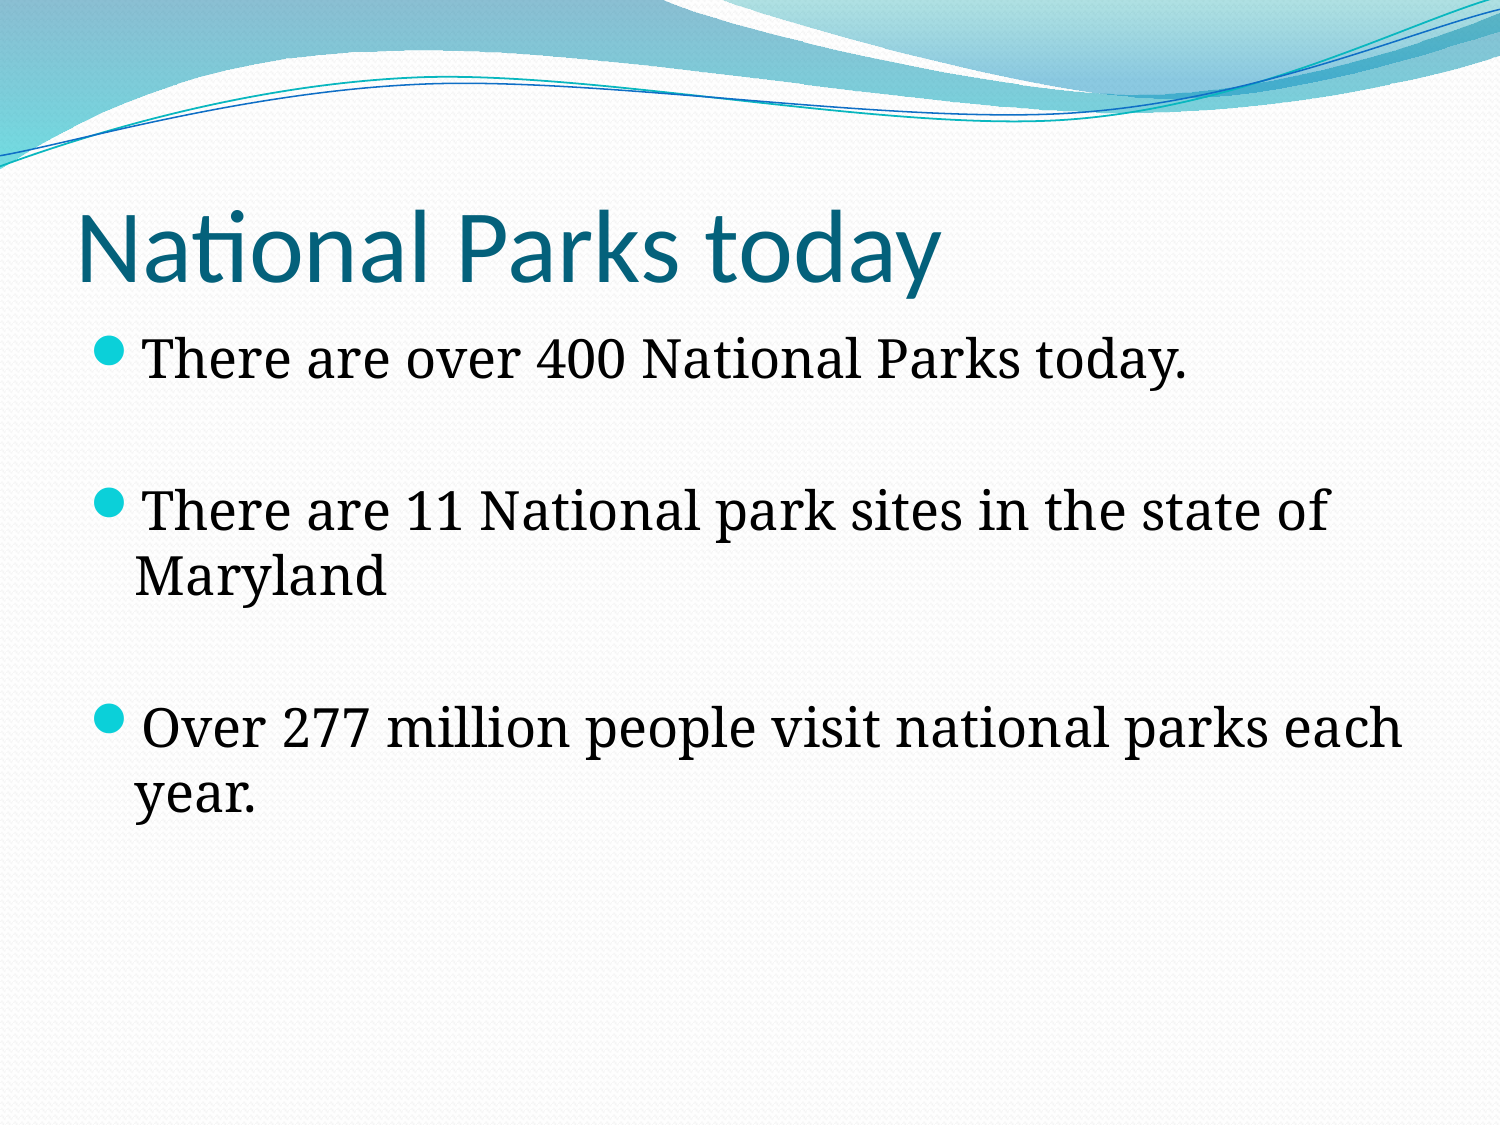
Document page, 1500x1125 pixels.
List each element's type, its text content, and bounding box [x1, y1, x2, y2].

title National Parks today [75, 115, 1425, 303]
list There are over 400 National Parks today. There are 11 National park sites in the state of Maryland Over 277 million people visit national parks each year. [75, 317, 1425, 1038]
